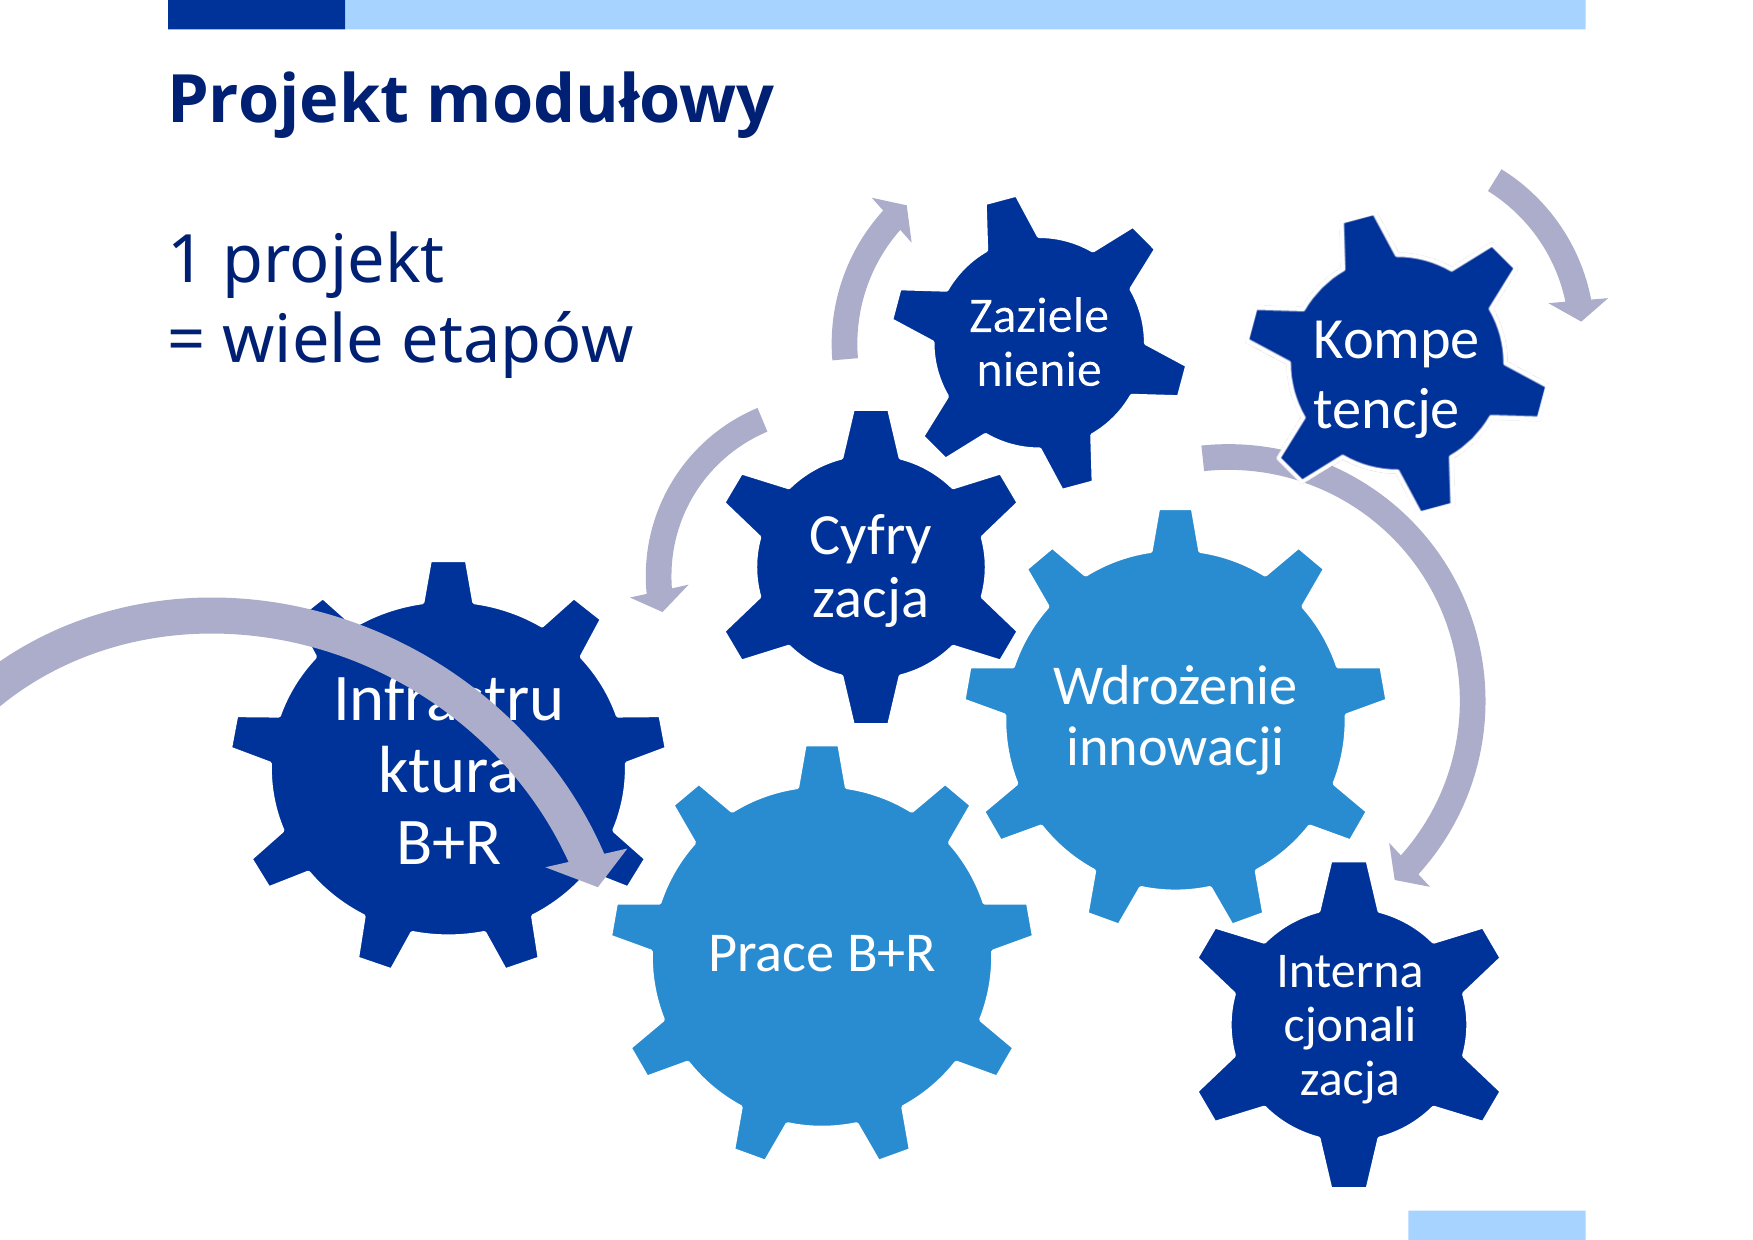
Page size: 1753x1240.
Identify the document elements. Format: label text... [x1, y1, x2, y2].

picture [1243, 210, 1551, 517]
title Projekt modułowy 1 projekt = wiele etapów [166, 55, 1585, 234]
text_box [1585, 275, 1609, 319]
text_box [227, 558, 670, 979]
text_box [1178, 856, 1520, 1194]
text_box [607, 742, 1037, 1171]
text_box [0, 597, 227, 707]
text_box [416, 155, 1585, 935]
